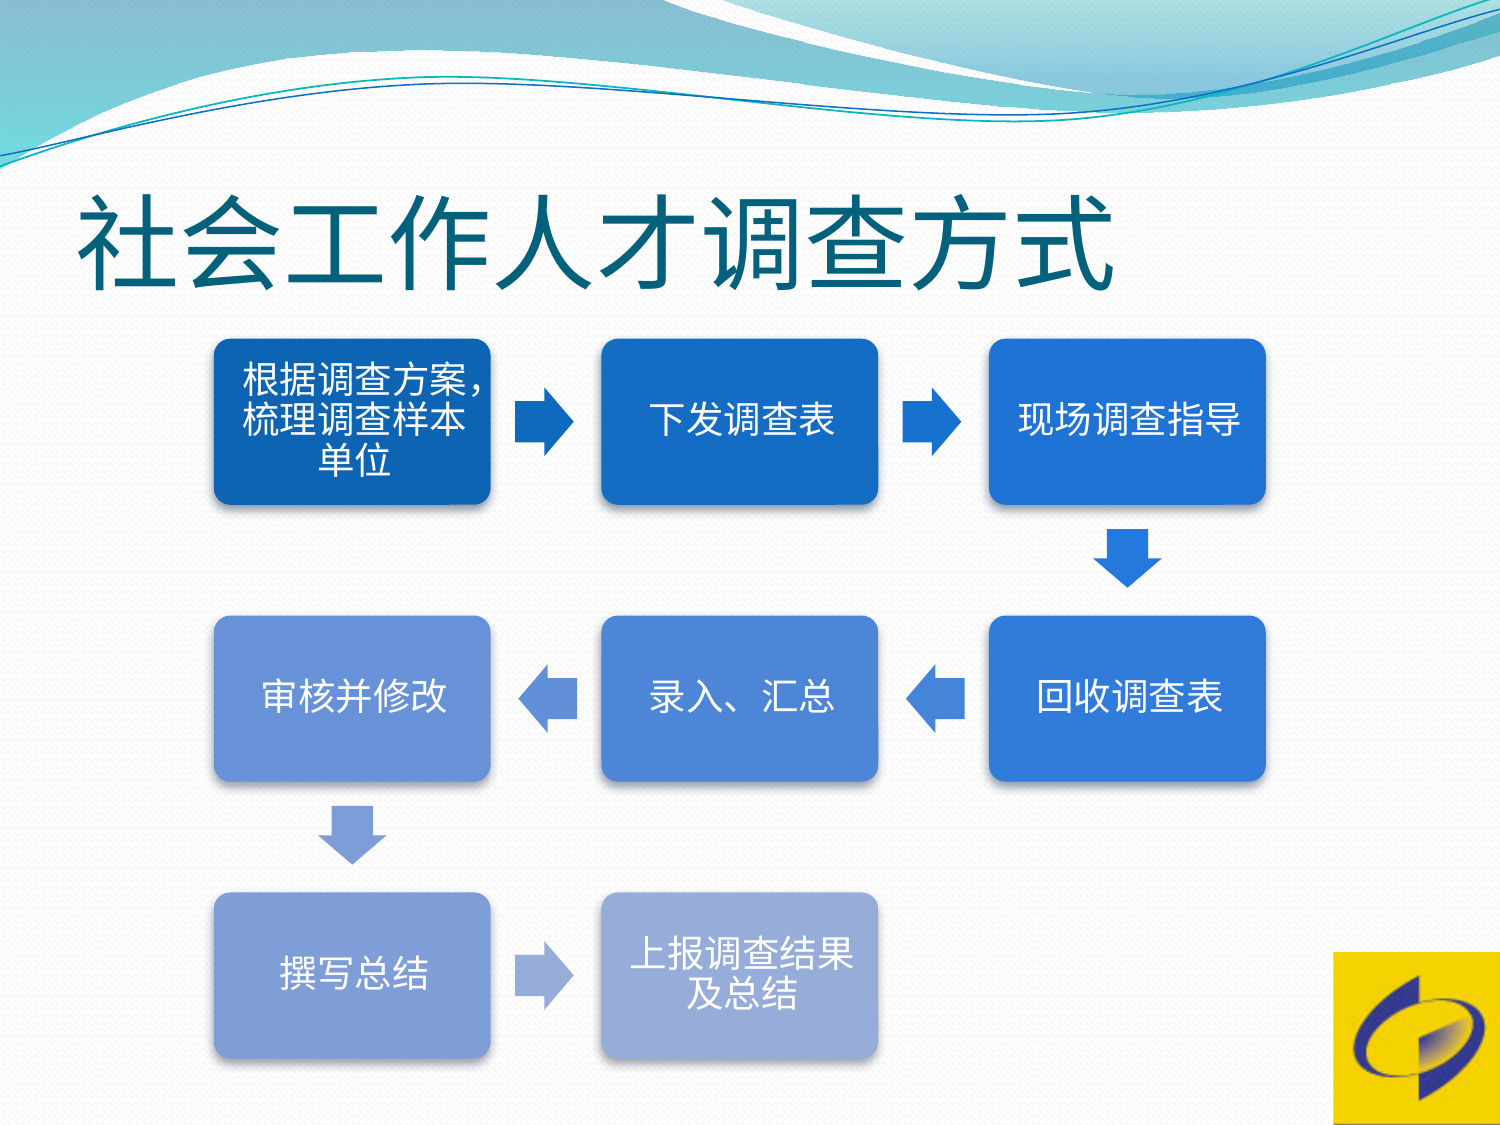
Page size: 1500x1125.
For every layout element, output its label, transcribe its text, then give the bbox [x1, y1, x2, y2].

title 社会工作人才调查方式 [75, 115, 1425, 303]
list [64, 338, 1416, 1059]
picture [1333, 952, 1500, 1125]
